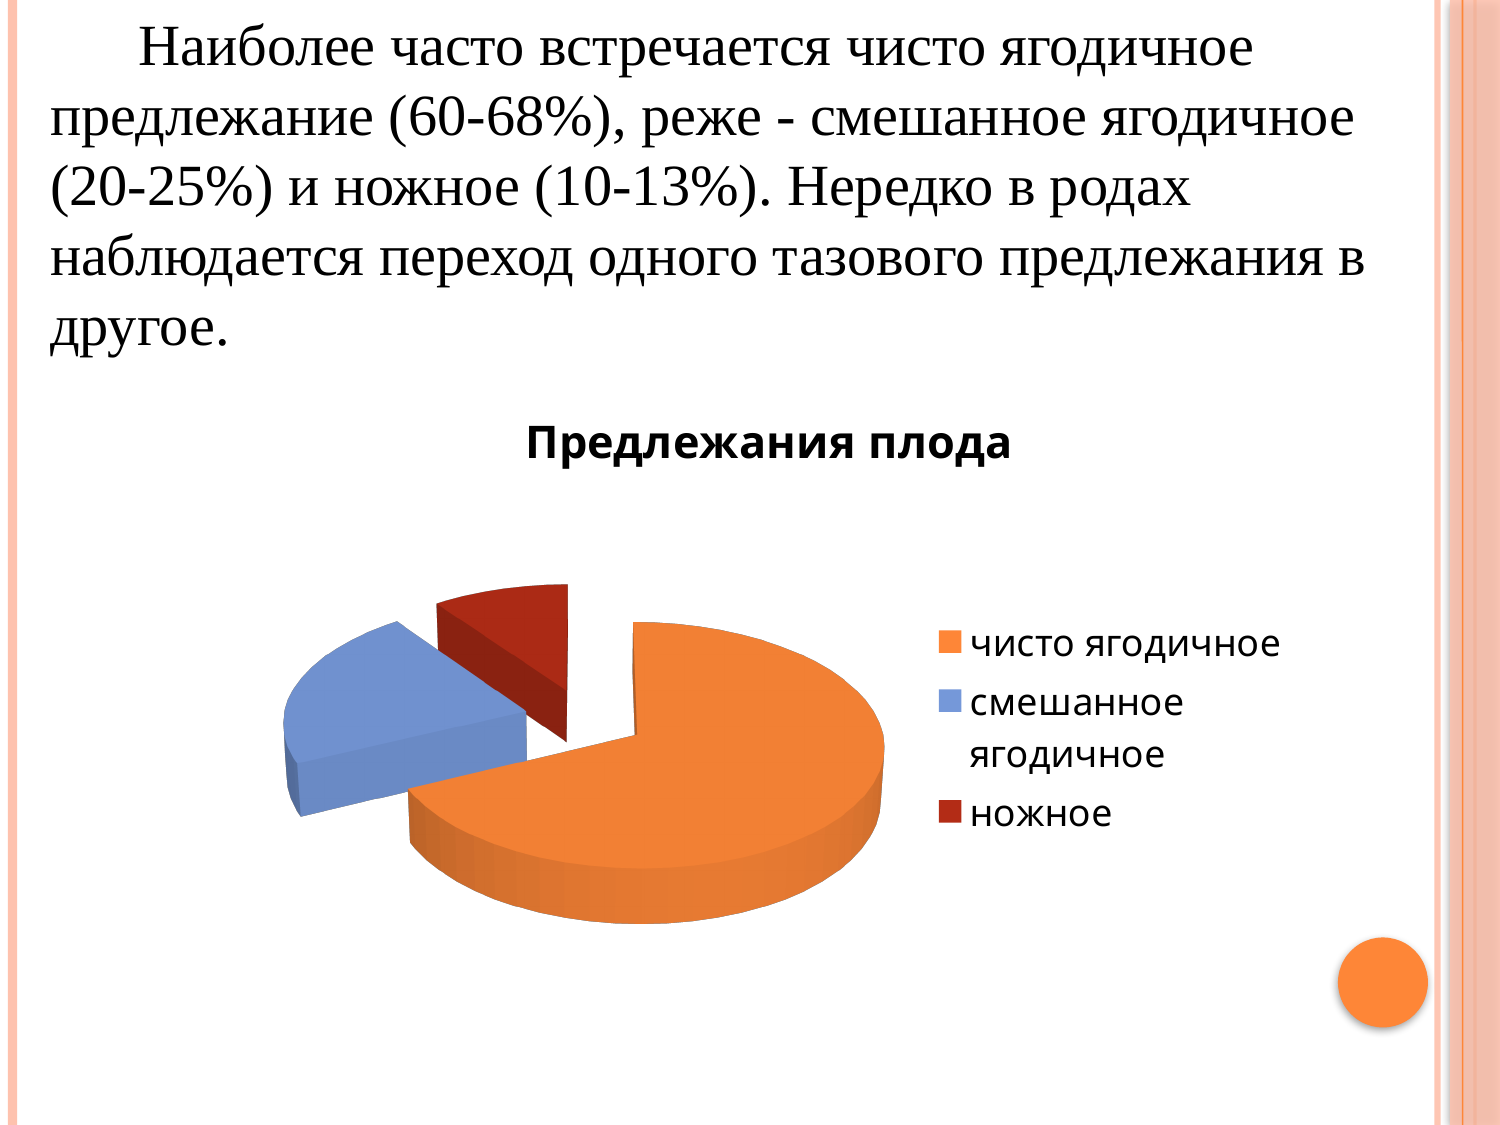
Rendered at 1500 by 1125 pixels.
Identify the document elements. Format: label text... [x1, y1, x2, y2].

list Наиболее часто встречается чисто ягодичное предлежание (60-68%), реже - смешанное ягодичное (20-25%) и ножное (10-13%). Нередко в родах наблюдается переход одного тазового предлежания в другое. [35, 0, 1442, 1062]
chart [222, 374, 1317, 1079]
